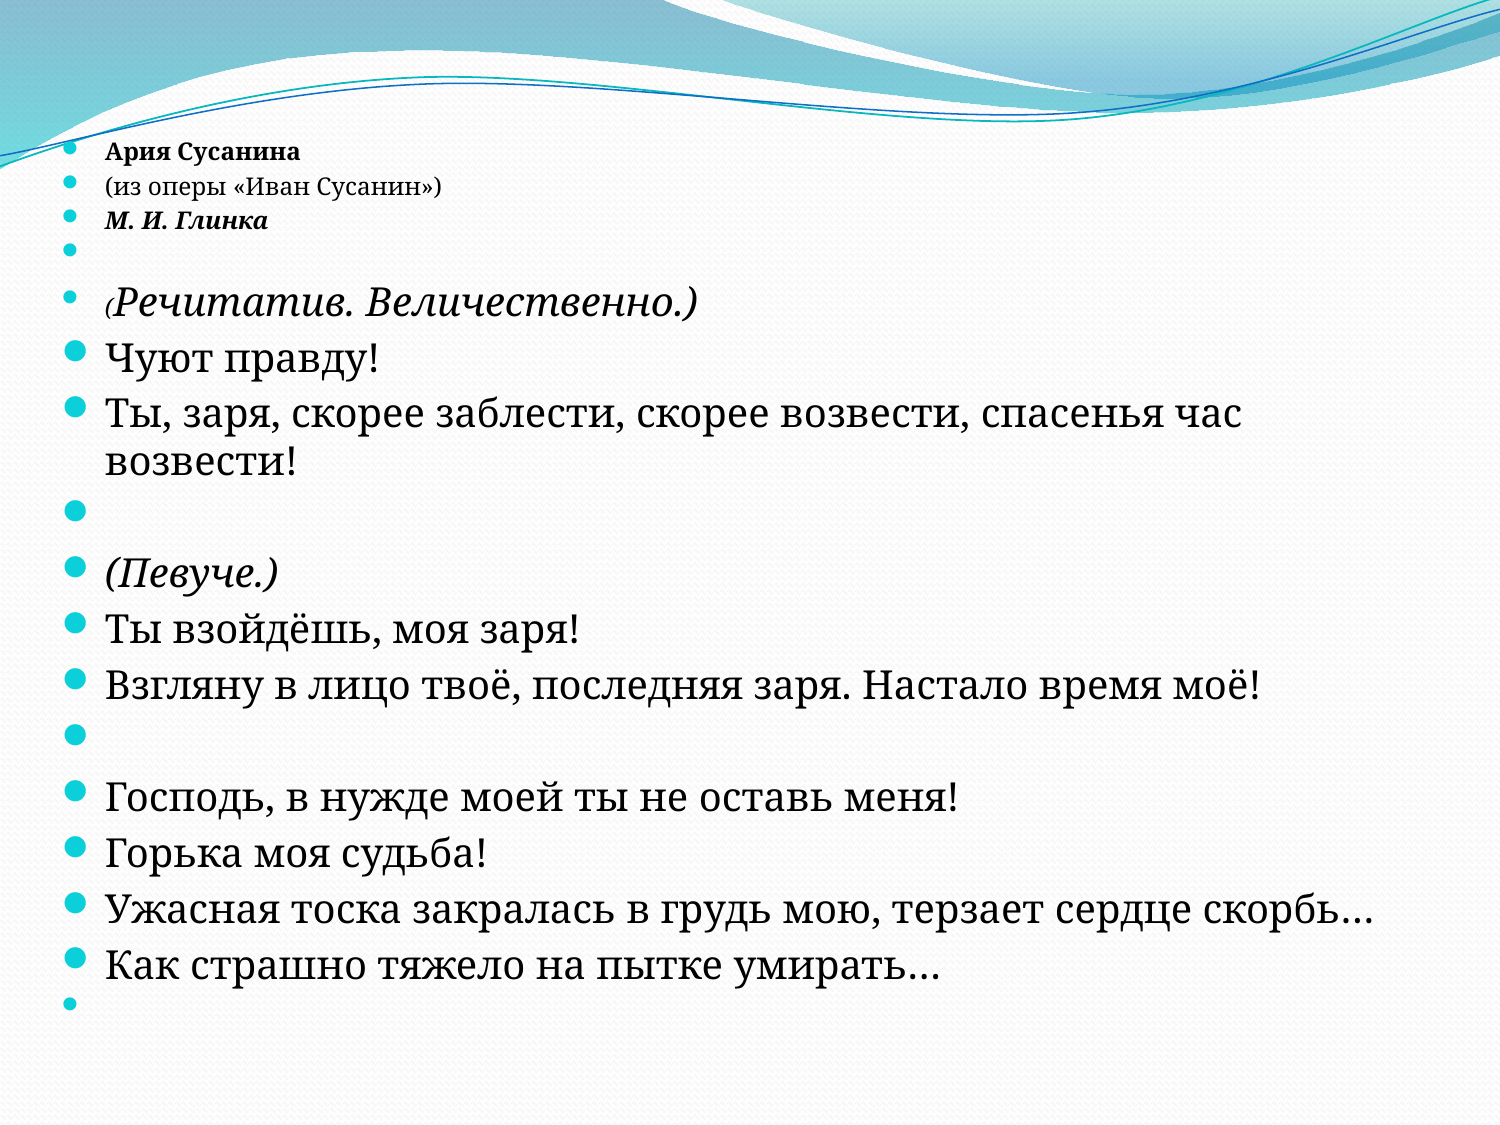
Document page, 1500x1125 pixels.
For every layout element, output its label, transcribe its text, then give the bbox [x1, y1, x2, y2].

list Ария Сусанина (из оперы «Иван Сусанин») М. И. Глинка (Речитатив. Величественно.) Чуют правду! Ты, заря, скорее заблести, скорее возвести, спасенья час возвести! (Певуче.) Ты взойдёшь, моя заря! Взгляну в лицо твоё, последняя заря. Настало время моё! Господь, в нужде моей ты не оставь меня! Горька моя судьба! Ужасная тоска закралась в грудь мою, терзает сердце скорбь… Как страшно тяжело на пытке умирать… [46, 128, 1454, 1067]
